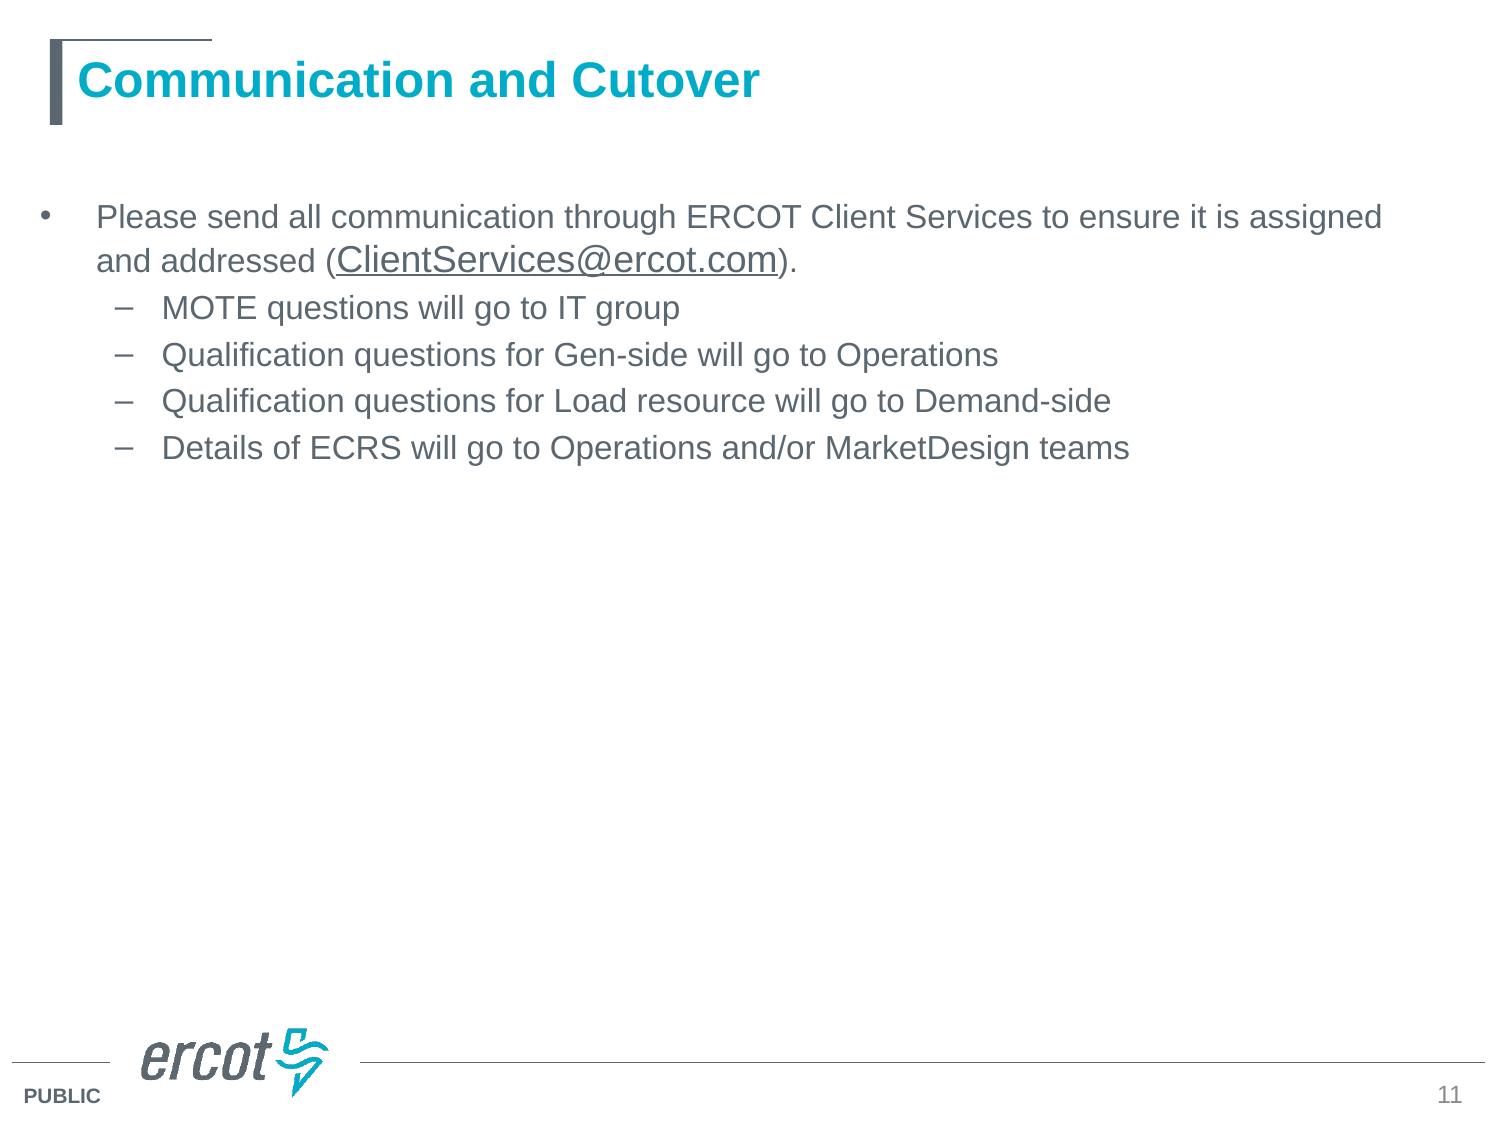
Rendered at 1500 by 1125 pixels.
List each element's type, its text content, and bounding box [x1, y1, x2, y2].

title Communication and Cutover [62, 39, 1450, 163]
picture [137, 1024, 332, 1100]
slide_number 11 [1412, 1076, 1488, 1112]
list Please send all communication through ERCOT Client Services to ensure it is assigned and addressed (ClientServices@ercot.com). MOTE questions will go to IT group Qualification questions for Gen-side will go to Operations Qualification questions for Load resource will go to Demand-side Details of ECRS will go to Operations and/or MarketDesign teams [24, 187, 1425, 975]
